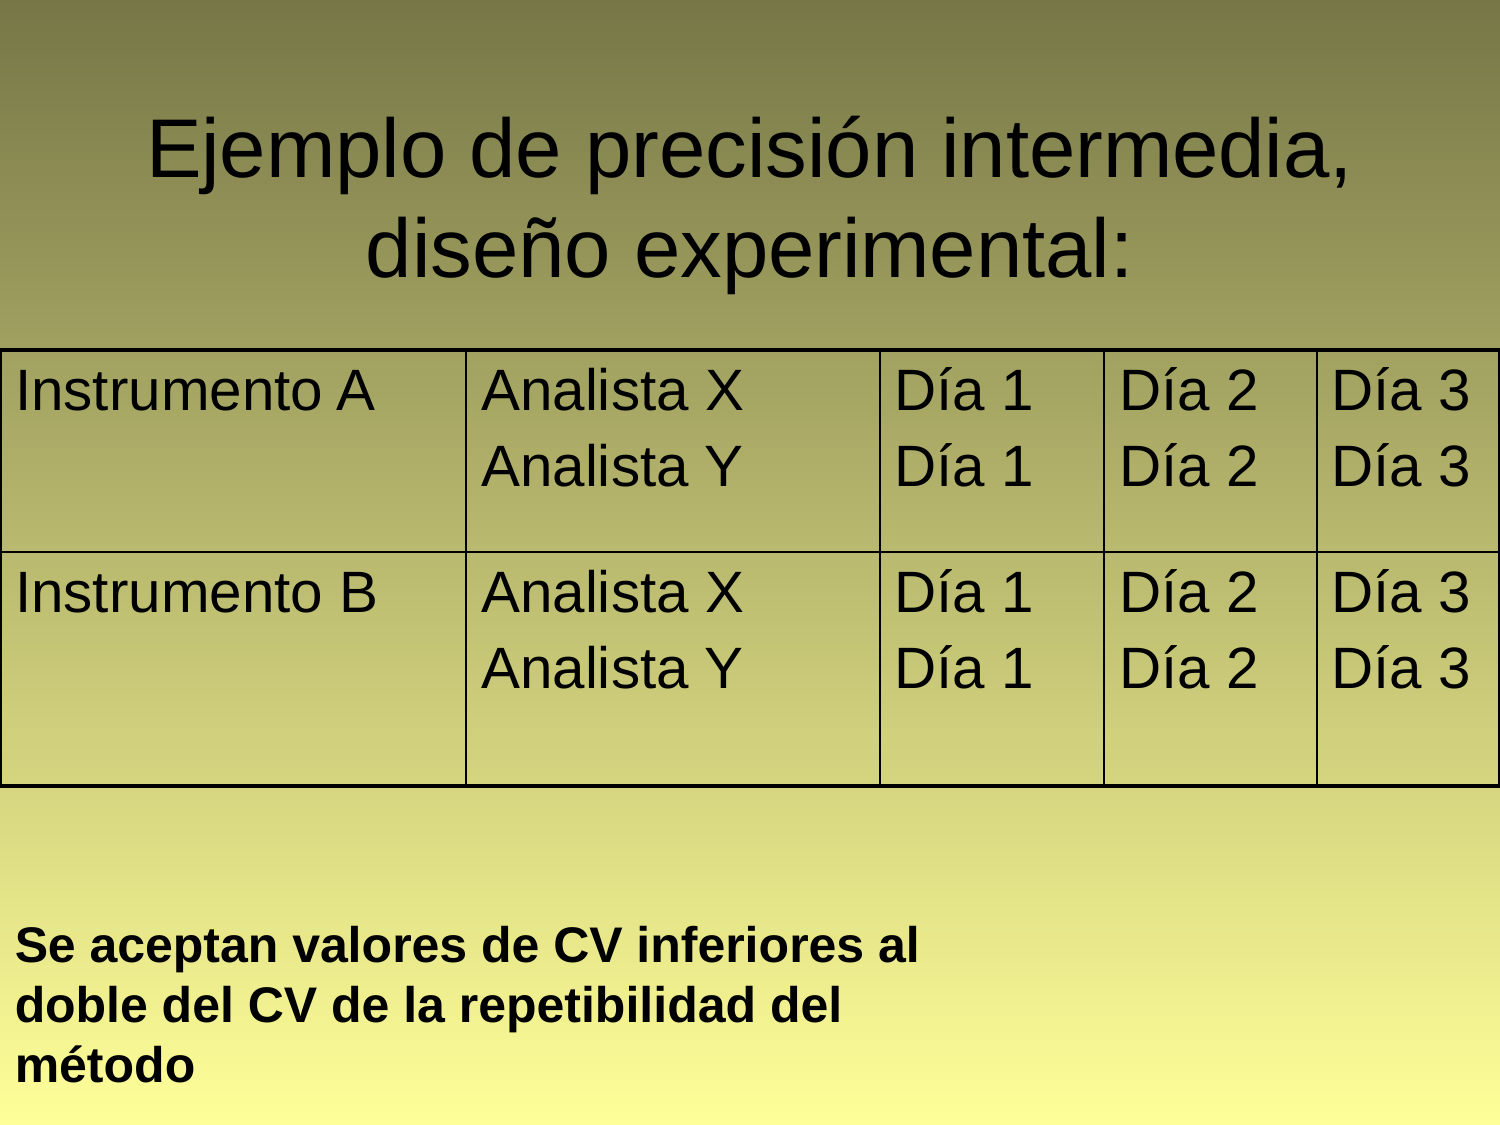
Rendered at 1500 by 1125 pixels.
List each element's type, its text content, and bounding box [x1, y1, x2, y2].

table_cell Analista X Analista Y [467, 553, 879, 784]
table_header Día 1 Día 1 [881, 352, 1103, 551]
table_cell Día 1 Día 1 [881, 553, 1103, 784]
table_header Día 3 Día 3 [1318, 352, 1498, 551]
table_cell Día 2 Día 2 [1105, 553, 1316, 784]
table_cell Instrumento B [2, 553, 465, 784]
text_box Se aceptan valores de CV inferiores al doble del CV de la repetibilidad del método [0, 904, 1046, 1100]
table_header Día 2 Día 2 [1105, 352, 1316, 551]
table_header Instrumento A [2, 352, 465, 551]
table_cell Día 3 Día 3 [1318, 553, 1498, 784]
table_header Analista X Analista Y [467, 352, 879, 551]
title Ejemplo de precisión intermedia, diseño experimental: [112, 99, 1388, 288]
